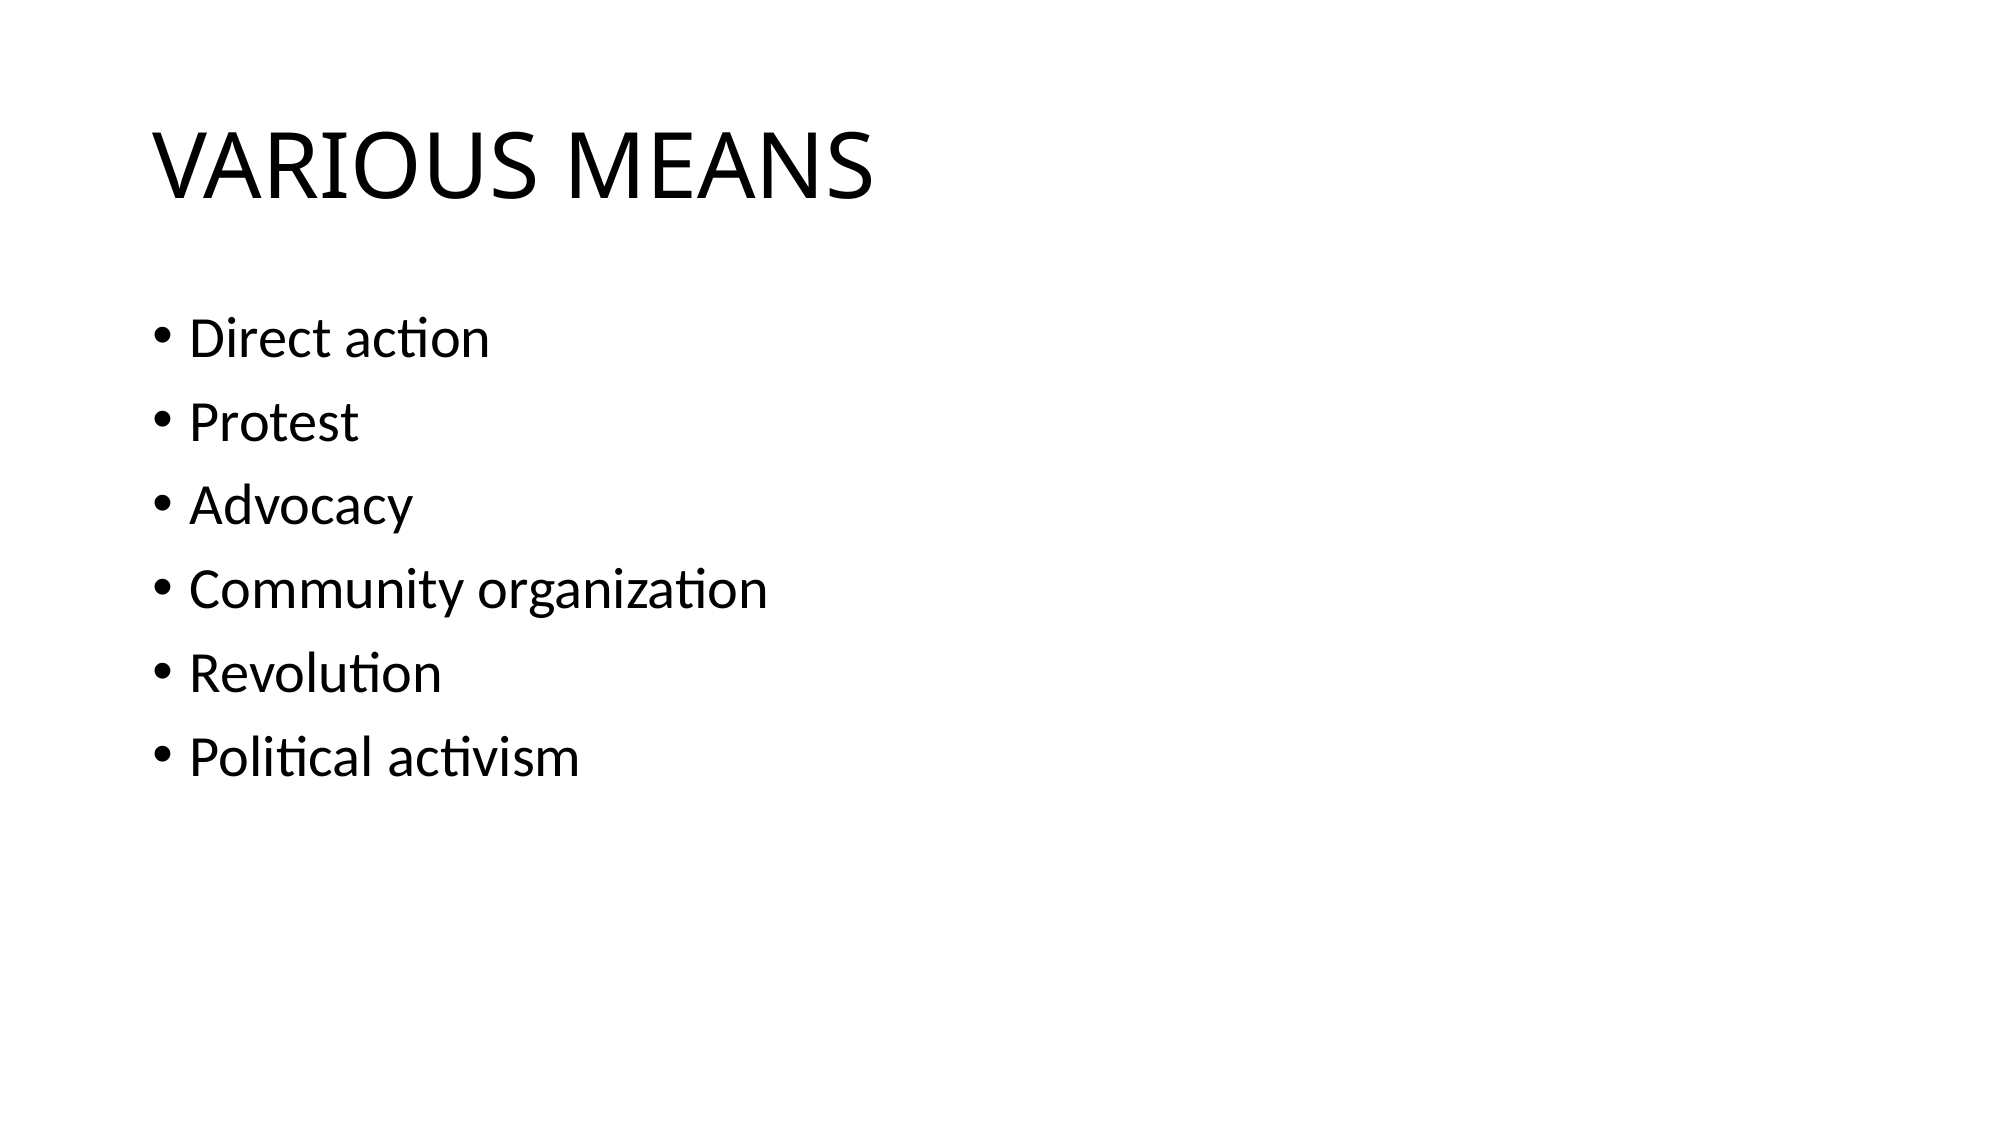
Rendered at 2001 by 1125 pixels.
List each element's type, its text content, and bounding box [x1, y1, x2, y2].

title VARIOUS MEANS [137, 59, 1863, 278]
list Direct action Protest Advocacy Community organization Revolution Political activism [137, 299, 1863, 1014]
